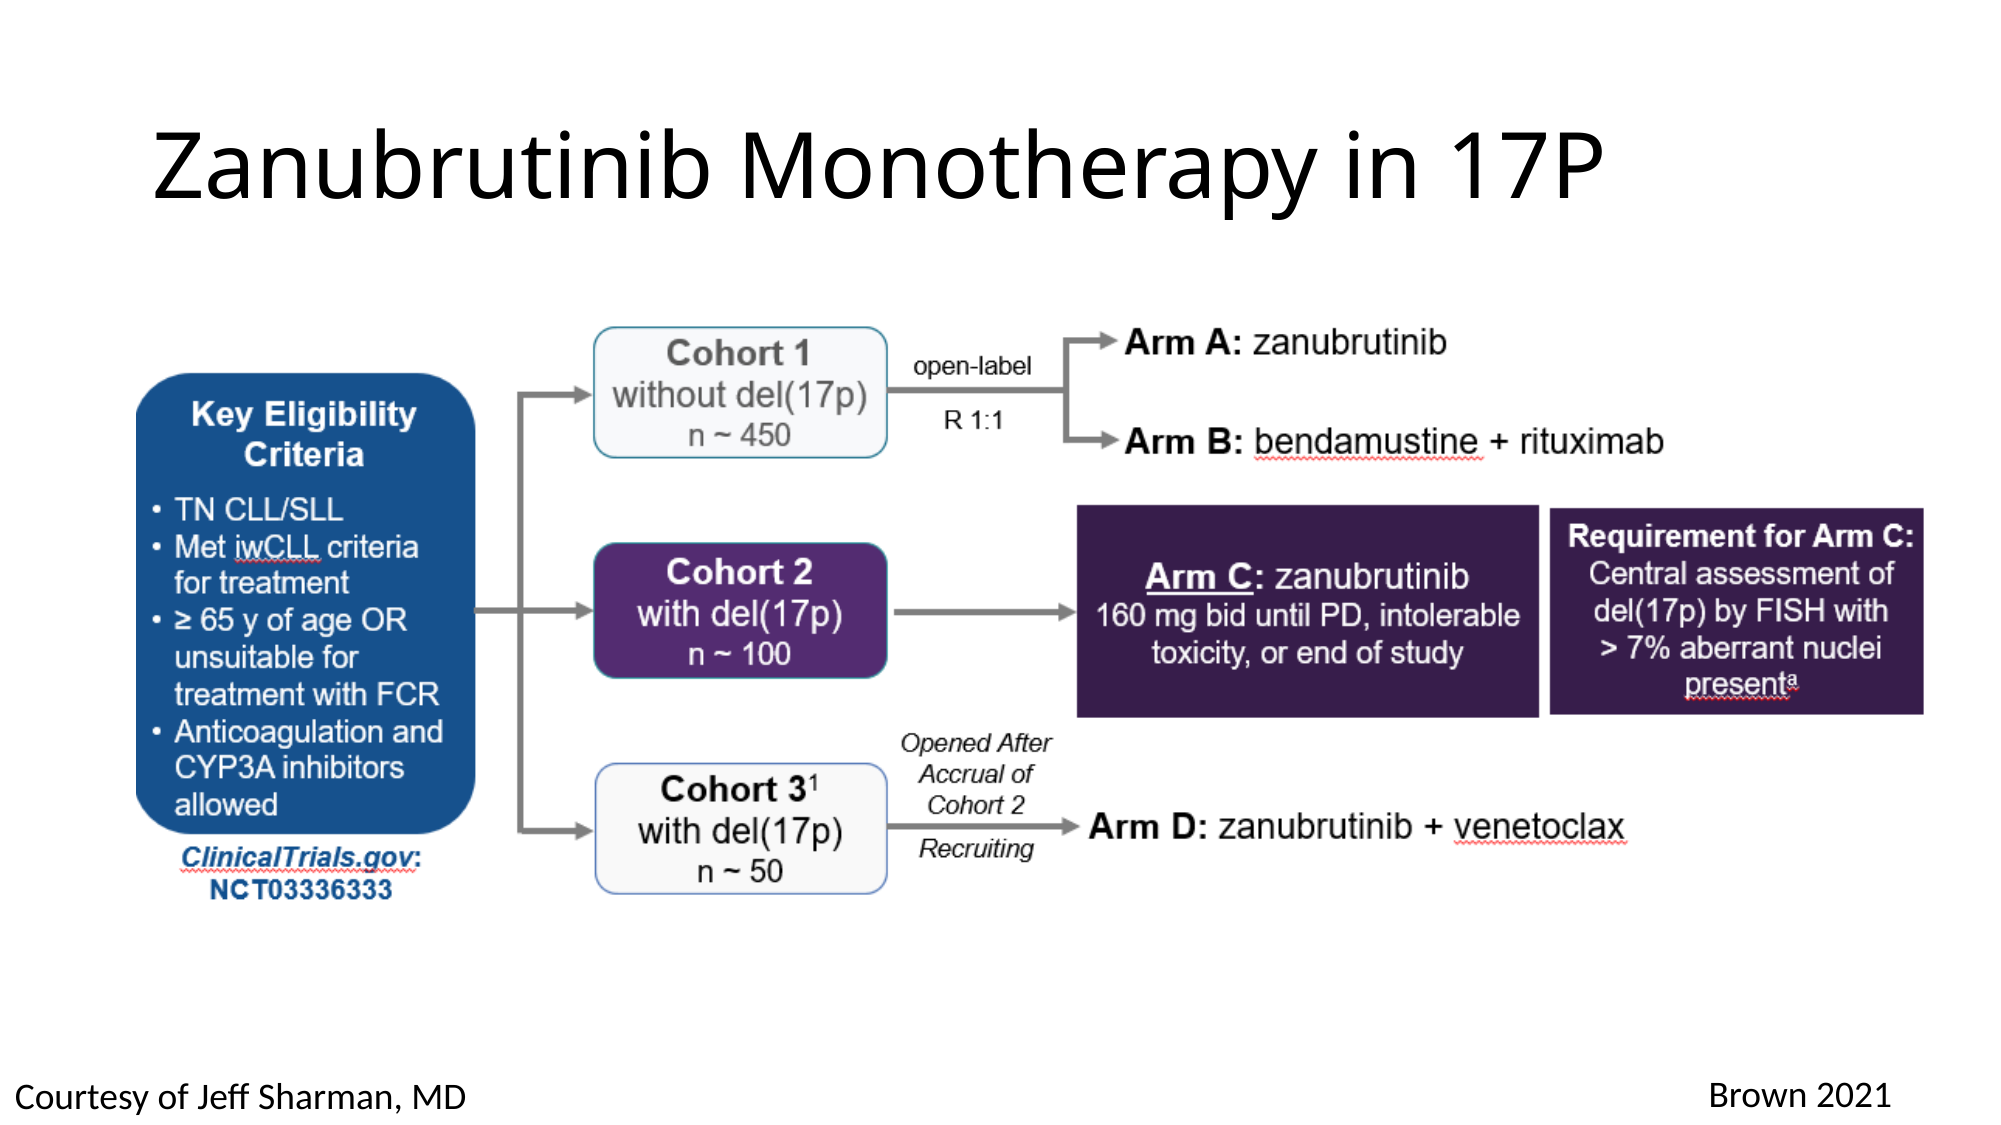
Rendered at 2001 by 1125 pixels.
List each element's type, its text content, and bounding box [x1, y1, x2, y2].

text_box Courtesy of Jeff Sharman, MD [0, 1064, 1012, 1125]
text_box Brown 2021 [1693, 1062, 1972, 1122]
picture [136, 319, 1941, 912]
title Zanubrutinib Monotherapy in 17P [137, 59, 1863, 278]
